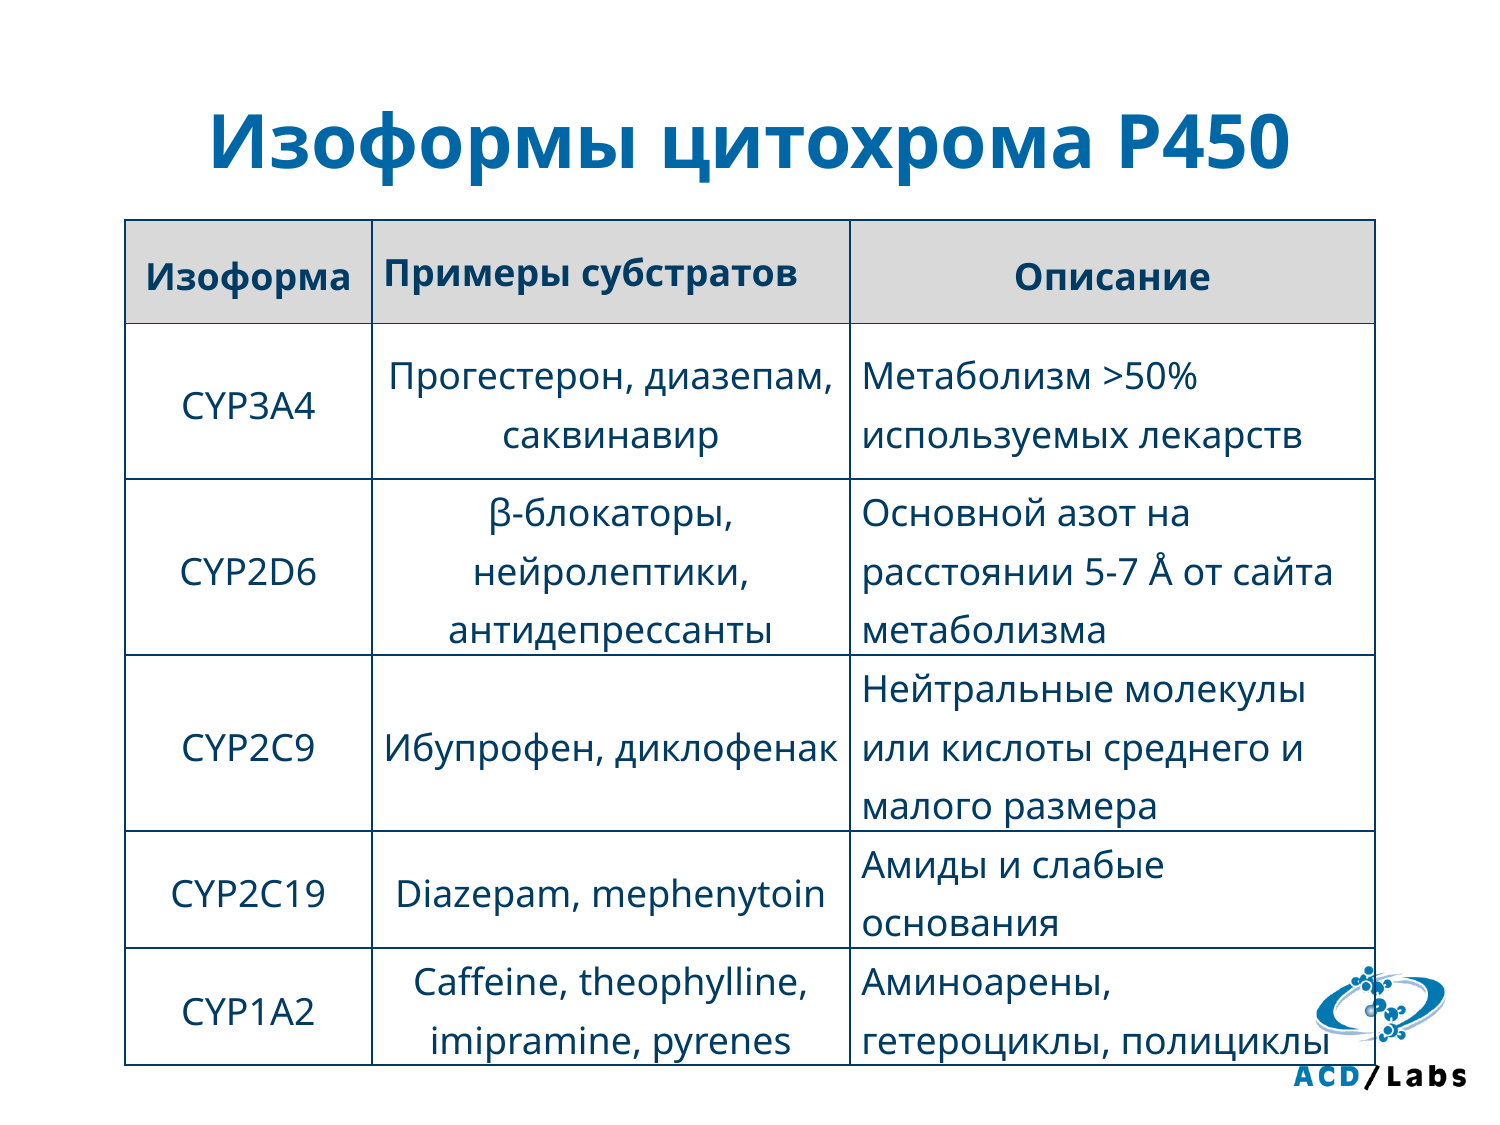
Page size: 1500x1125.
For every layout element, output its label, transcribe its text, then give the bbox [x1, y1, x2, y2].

table_cell CYP3A4 [126, 324, 371, 478]
table_cell Амиды и слабые основания [851, 832, 1374, 947]
table_header Примеры субстратов [373, 221, 849, 323]
table_header Описание [851, 221, 1374, 323]
table_cell β-блокаторы, нейролептики, антидепрессанты [373, 480, 849, 654]
table_cell CYP2D6 [126, 480, 371, 654]
table_cell Прогестерон, диазепам, саквинавир [373, 324, 849, 478]
table_cell Diazepam, mephenytoin [373, 832, 849, 947]
table_cell Caffeine, theophylline, imipramine, pyrenes [373, 949, 849, 1064]
picture [1293, 1066, 1299, 1084]
table_cell Основной азот на расстоянии 5-7 Å от сайта метаболизма [851, 480, 1374, 654]
table_cell CYP2C9 [126, 656, 371, 830]
table_cell CYP2C19 [126, 832, 371, 947]
title Изоформы цитохрома P450 [74, 44, 1426, 233]
picture [1293, 964, 1471, 1101]
table_cell CYP1A2 [126, 949, 371, 1064]
table_cell Аминоарены, гетероциклы, полициклы [851, 949, 1374, 1064]
table_header Изоформа [126, 221, 371, 323]
table_cell Ибупрофен, диклофенак [373, 656, 849, 830]
picture [1347, 1071, 1353, 1081]
table_cell Нейтральные молекулы или кислоты среднего и малого размера [851, 656, 1374, 830]
table_cell Метаболизм >50% используемых лекарств [851, 324, 1374, 478]
